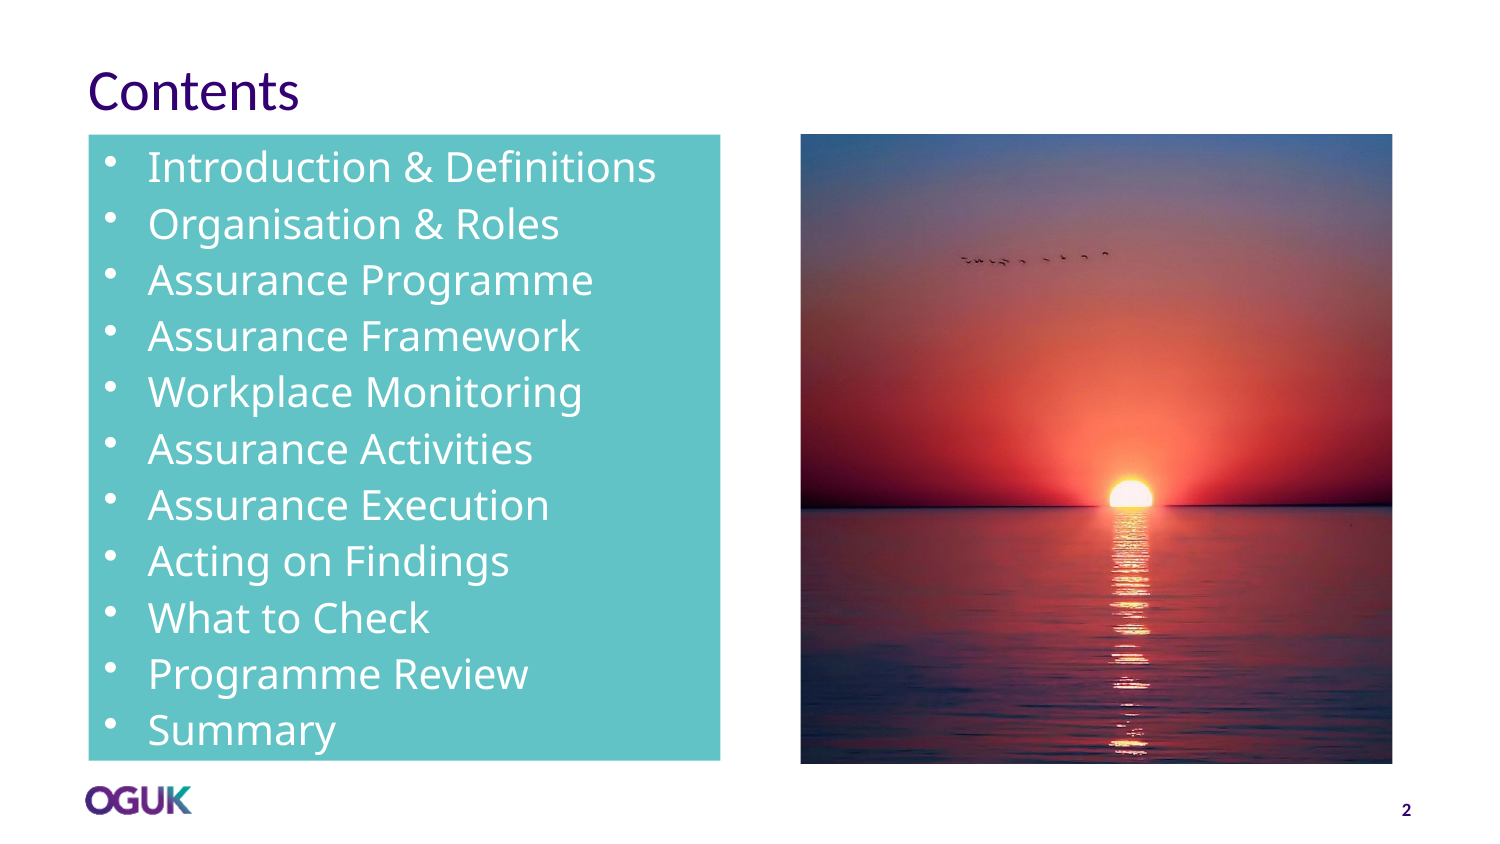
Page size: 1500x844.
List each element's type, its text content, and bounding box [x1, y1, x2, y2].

list Introduction & Definitions Organisation & Roles Assurance Programme Assurance Framework Workplace Monitoring Assurance Activities Assurance Execution Acting on Findings What to Check Programme Review Summary [88, 134, 721, 761]
title Contents [88, 38, 1412, 145]
picture [76, 778, 200, 822]
slide_number 2 [1352, 800, 1412, 818]
picture [800, 134, 1393, 773]
